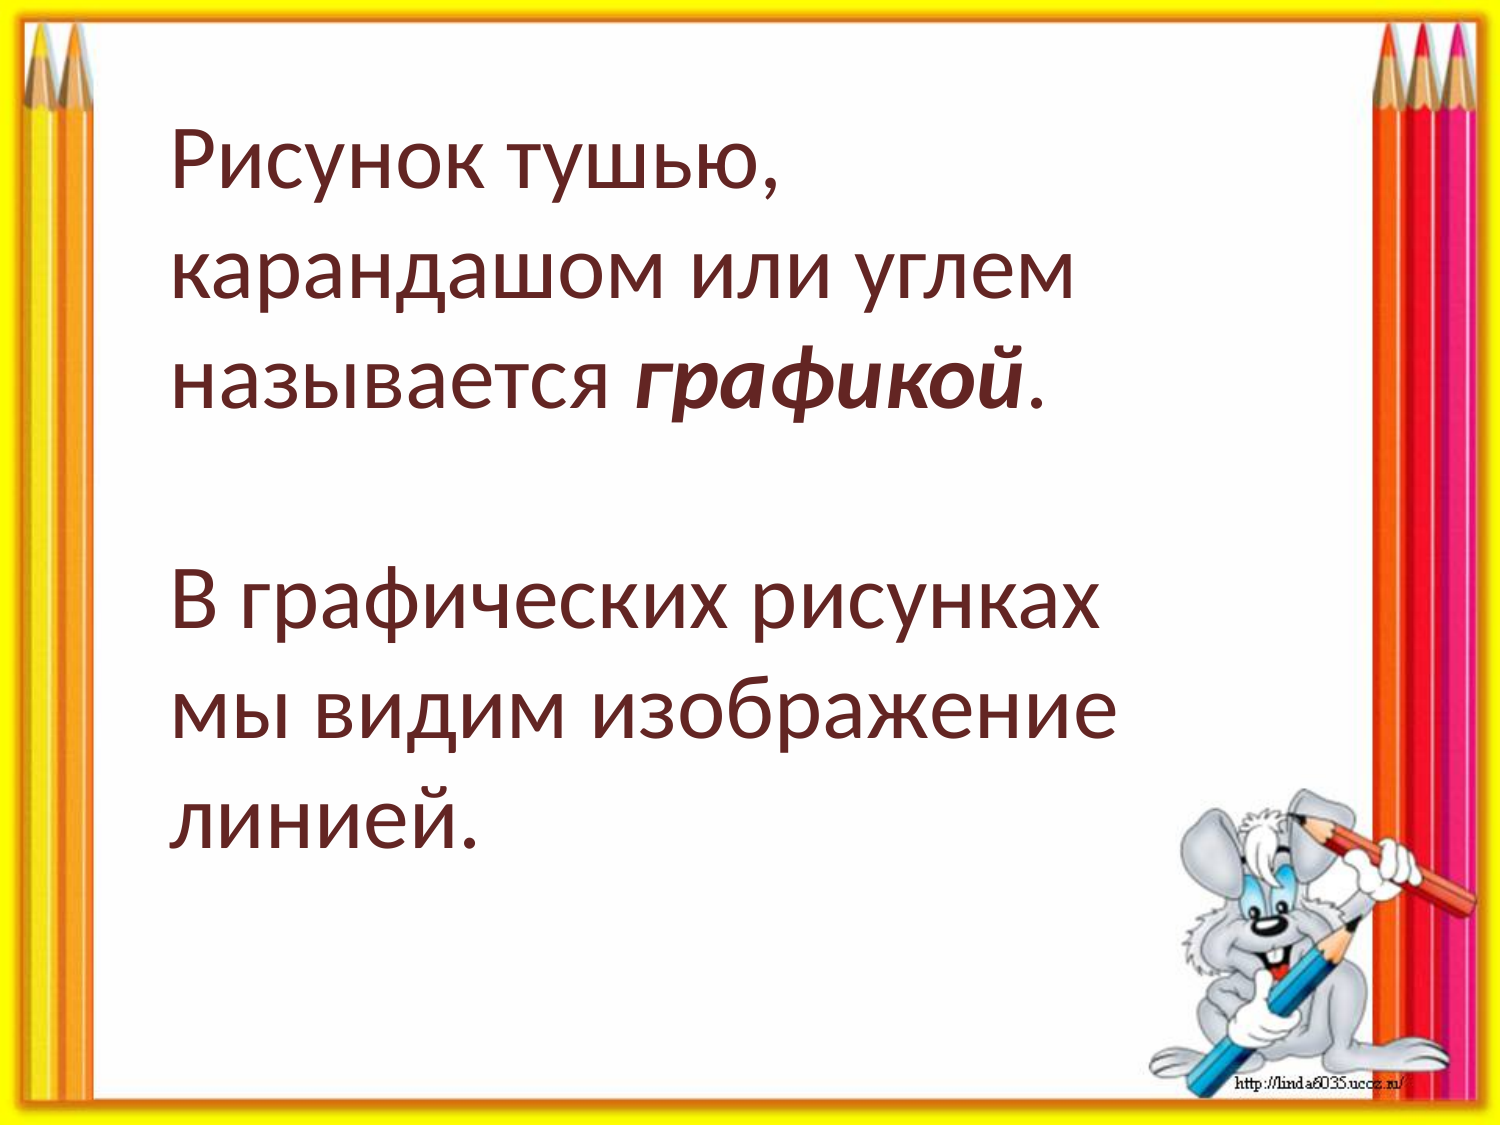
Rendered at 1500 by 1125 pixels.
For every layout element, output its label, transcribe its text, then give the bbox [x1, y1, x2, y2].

text_box Рисунок тушью, карандашом или углем называется графикой. В графических рисунках мы видим изображение линией. [154, 89, 1223, 875]
picture [0, 0, 1500, 1125]
